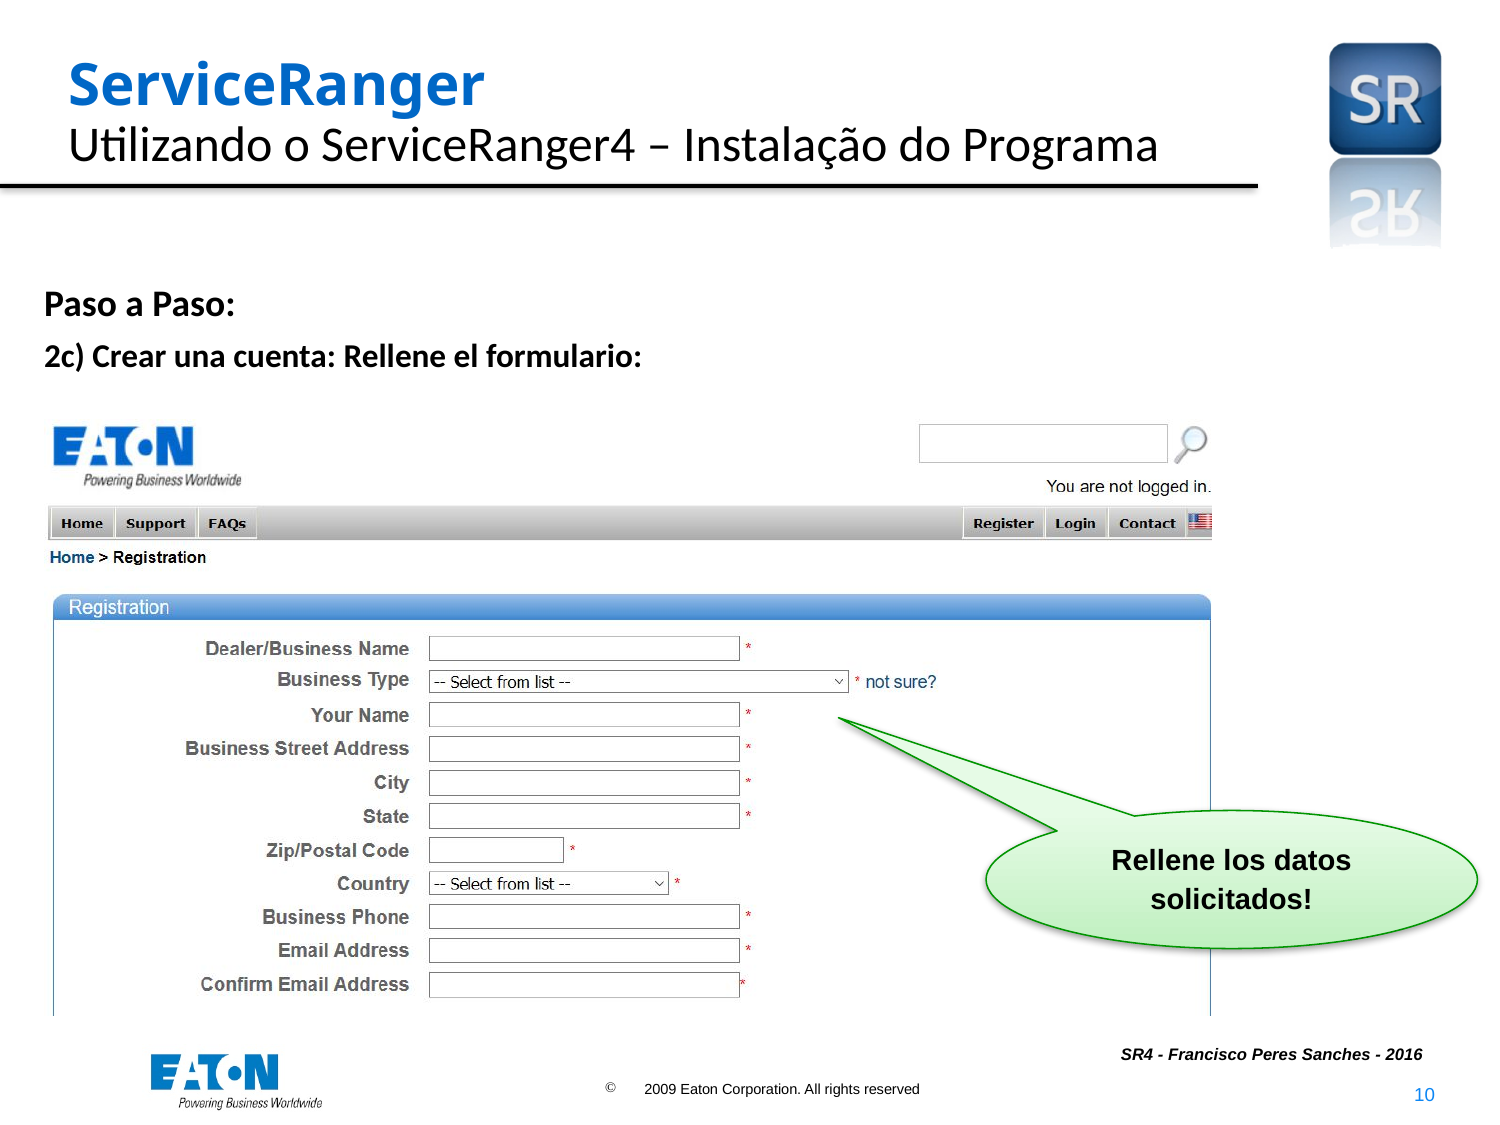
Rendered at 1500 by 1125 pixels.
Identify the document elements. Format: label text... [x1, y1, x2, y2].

title ServiceRanger Utilizando o ServiceRanger4 – Instalação do Programa [53, 0, 1354, 180]
picture [142, 1044, 330, 1118]
text_box Rellene los datos solicitados! [1216, 809, 1479, 950]
picture [44, 419, 1212, 1016]
text_box Paso a Paso: 2c) Crear una cuenta: Rellene el formulario: [29, 267, 1447, 446]
